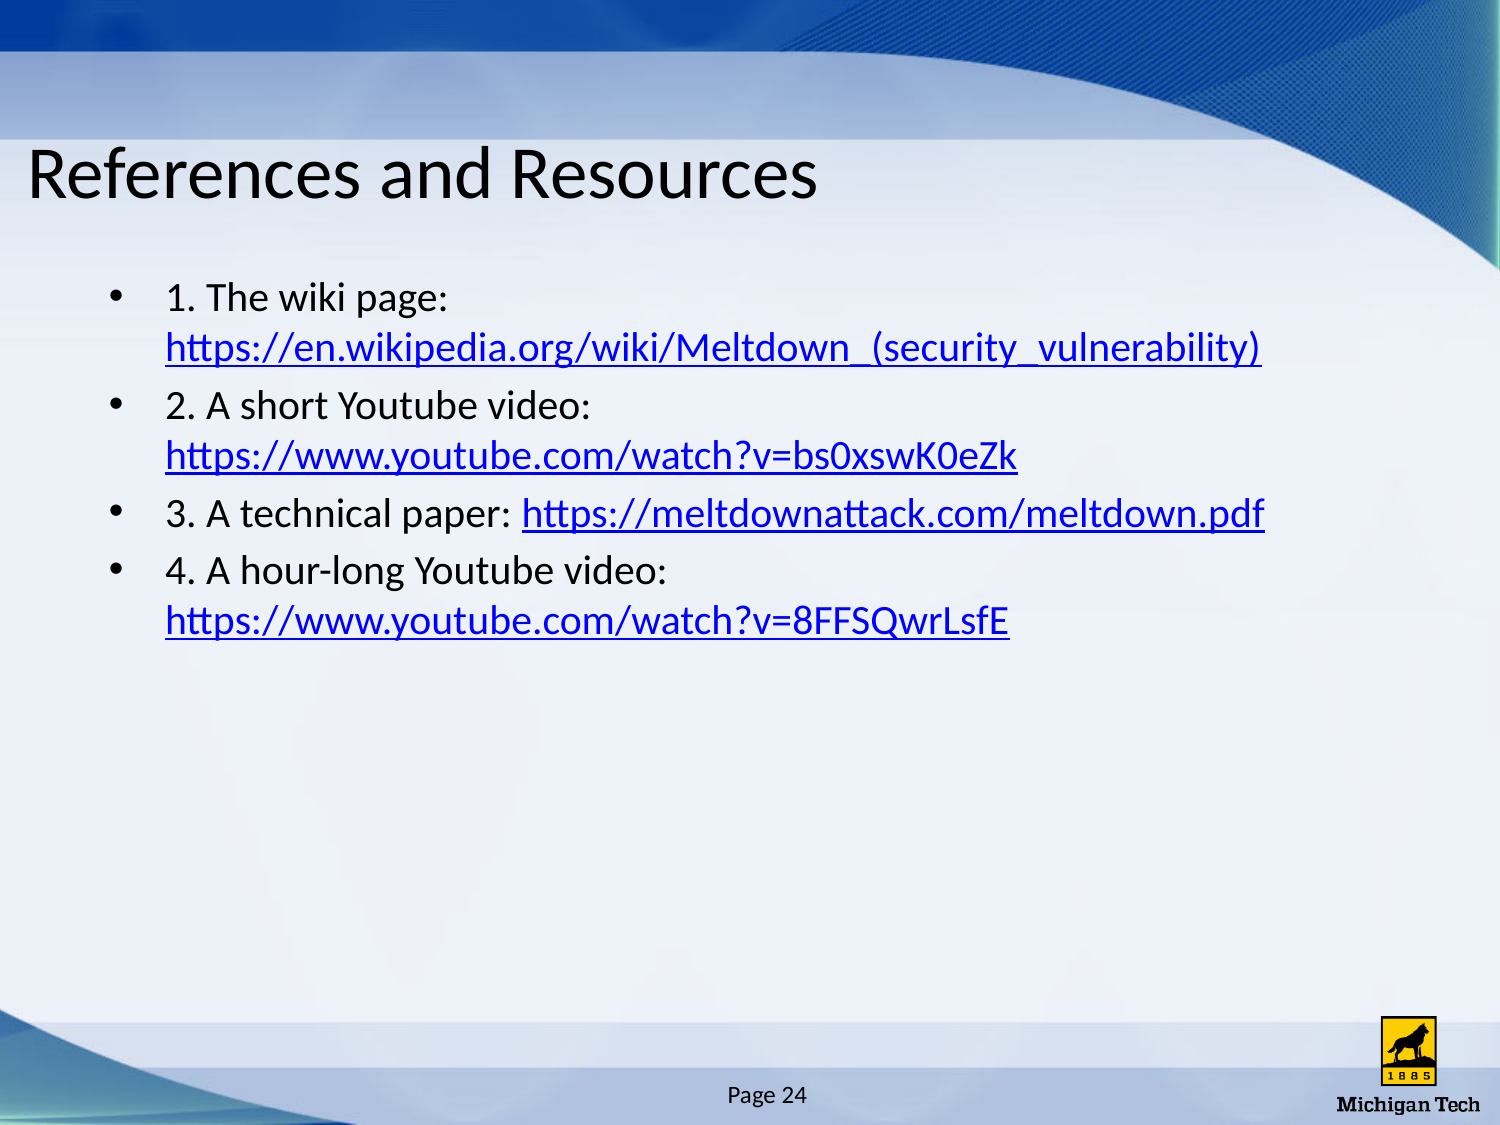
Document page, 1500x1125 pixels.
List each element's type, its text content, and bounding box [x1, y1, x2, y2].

picture [0, 0, 1500, 1125]
list 1. The wiki page: https://en.wikipedia.org/wiki/Meltdown_(security_vulnerability) 2. A short Youtube video: https://www.youtube.com/watch?v=bs0xswK0eZk 3. A technical paper: https://meltdownattack.com/meltdown.pdf 4. A hour-long Youtube video: https://www.youtube.com/watch?v=8FFSQwrLsfE [75, 262, 1425, 1063]
title References and Resources [12, 75, 1263, 263]
